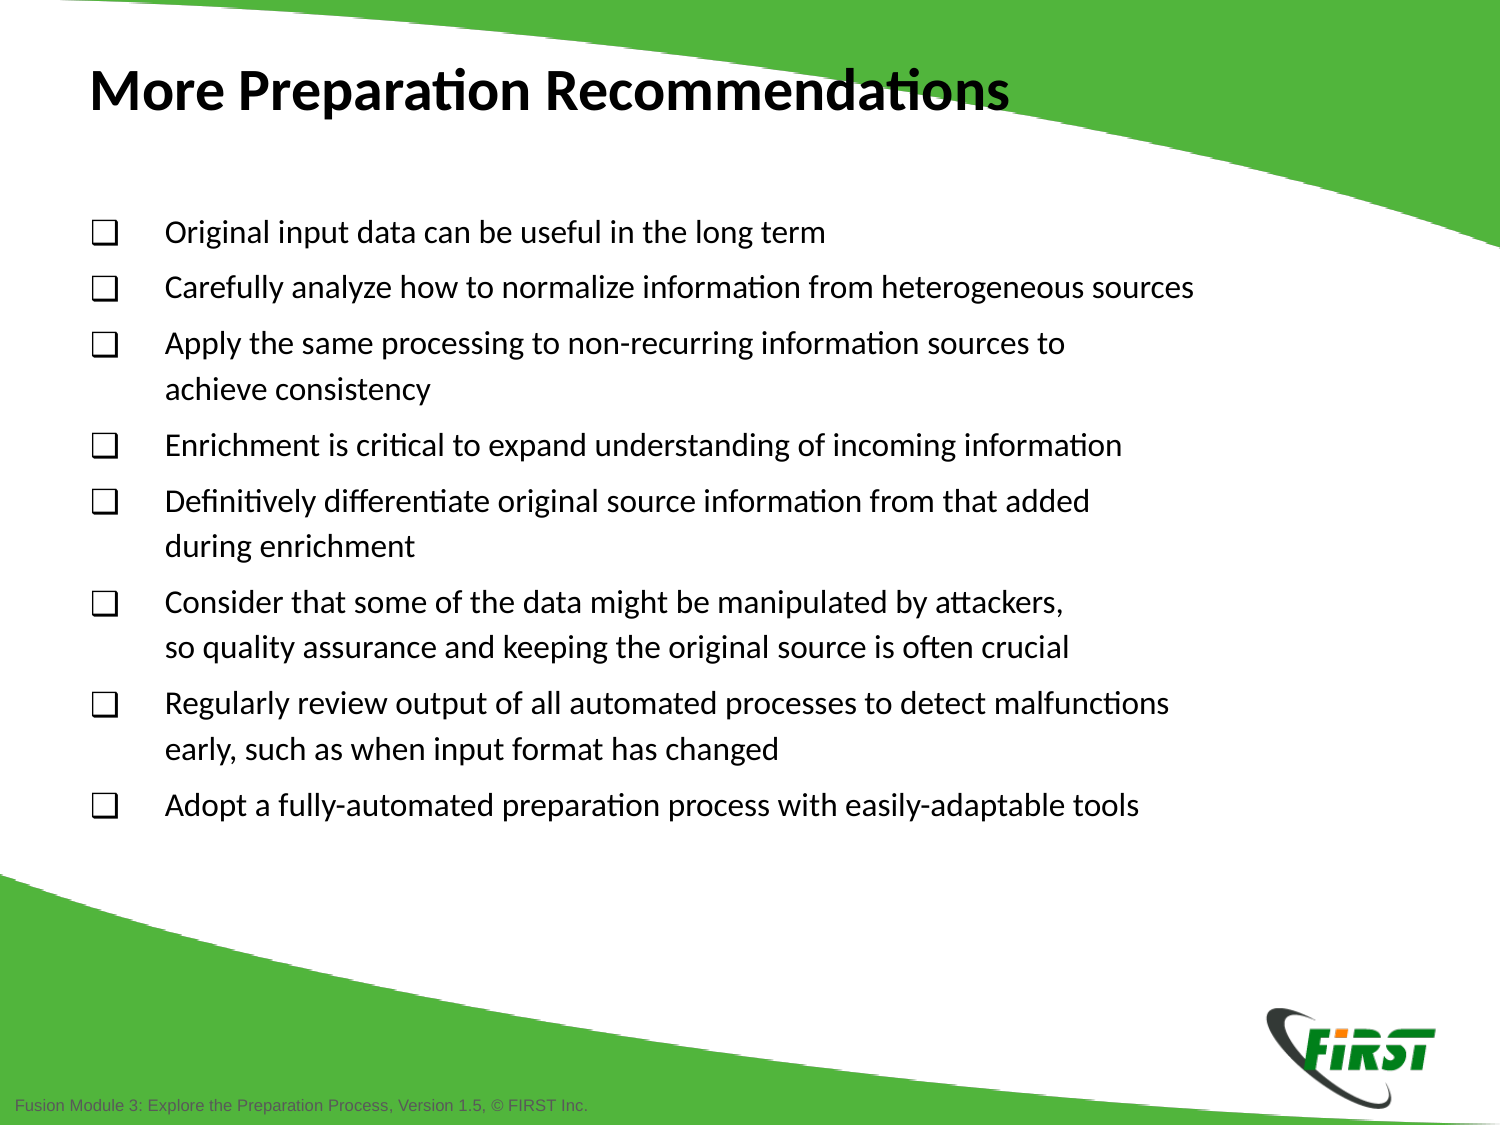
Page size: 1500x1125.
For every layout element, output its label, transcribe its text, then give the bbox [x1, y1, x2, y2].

text_box More Preparation Recommendations [75, 57, 1425, 125]
picture [0, 0, 1500, 1125]
text_box Original input data can be useful in the long term Carefully analyze how to normalize information from heterogeneous sources Apply the same processing to non-recurring information sources to achieve consistency Enrichment is critical to expand understanding of incoming information Definitively differentiate original source information from that added during enrichment Consider that some of the data might be manipulated by attackers, so quality assurance and keeping the original source is often crucial Regularly review output of all automated processes to detect malfunctions early, such as when input format has changed Adopt a fully-automated preparation process with easily-adaptable tools [75, 196, 1500, 903]
